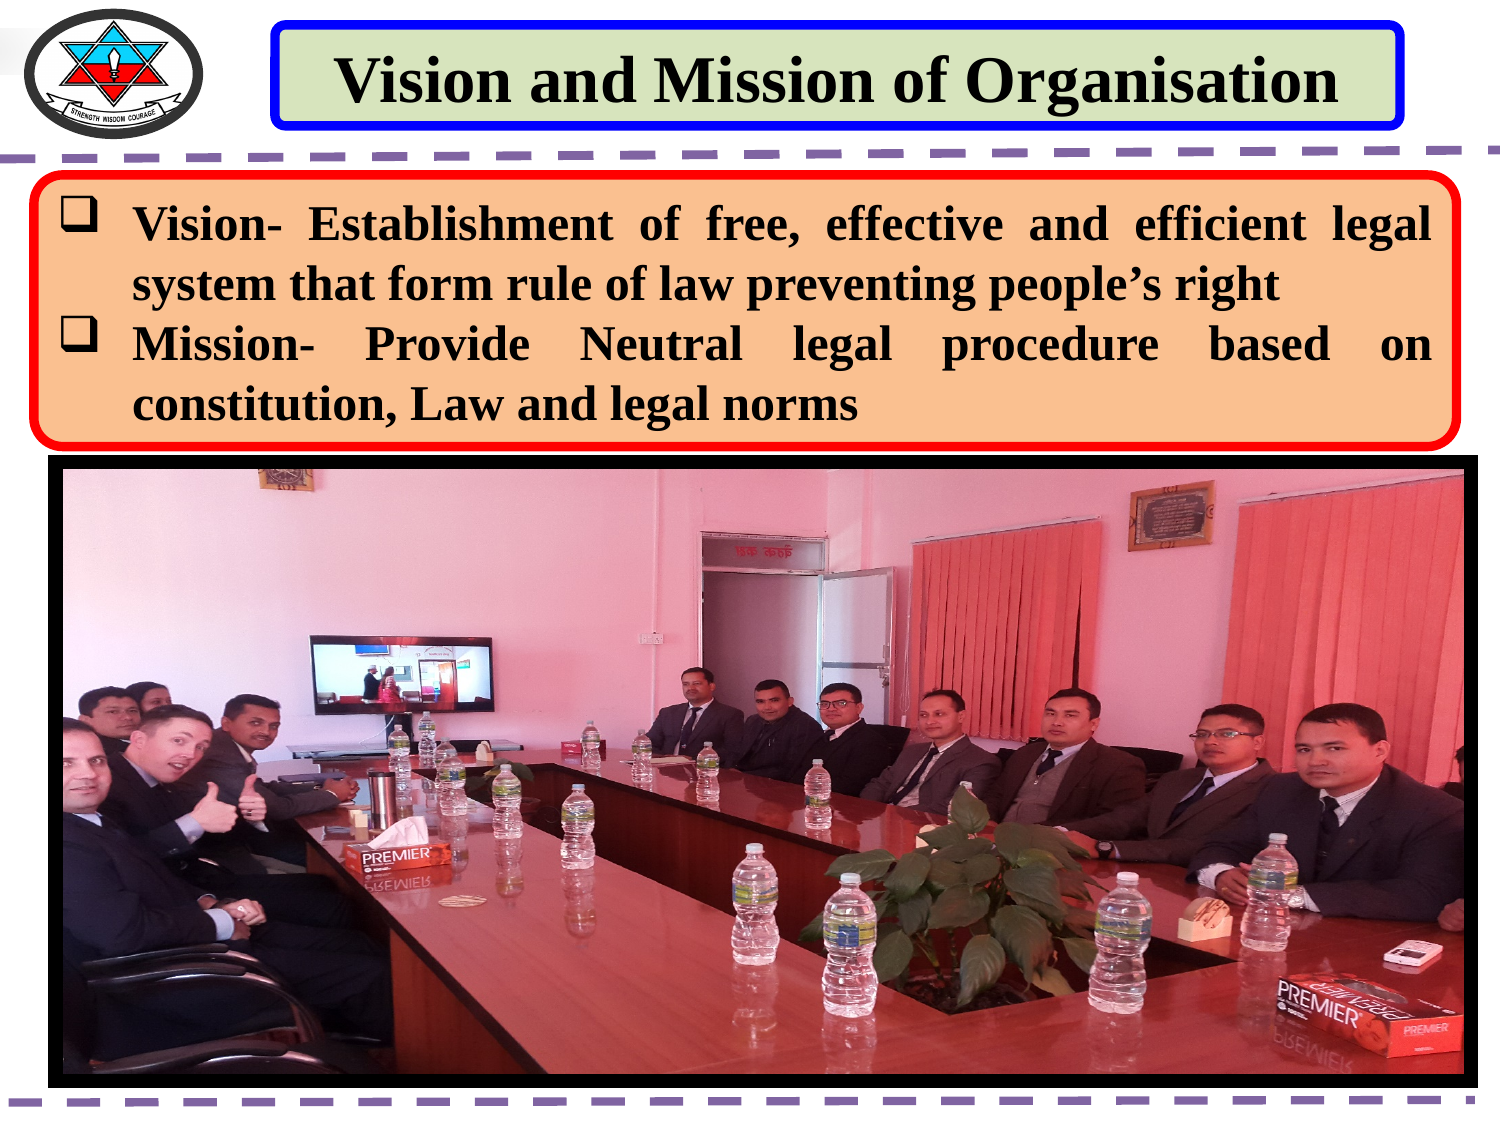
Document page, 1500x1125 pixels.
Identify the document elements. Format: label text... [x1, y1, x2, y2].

text_box Vision and Mission of Organisation [274, 24, 1400, 126]
picture [62, 469, 1464, 1075]
text_box Vision- Establishment of free, effective and efficient legal system that form rule of law preventing people’s right Mission- Provide Neutral legal procedure based on constitution, Law and legal norms [33, 174, 1457, 447]
picture [35, 20, 192, 128]
